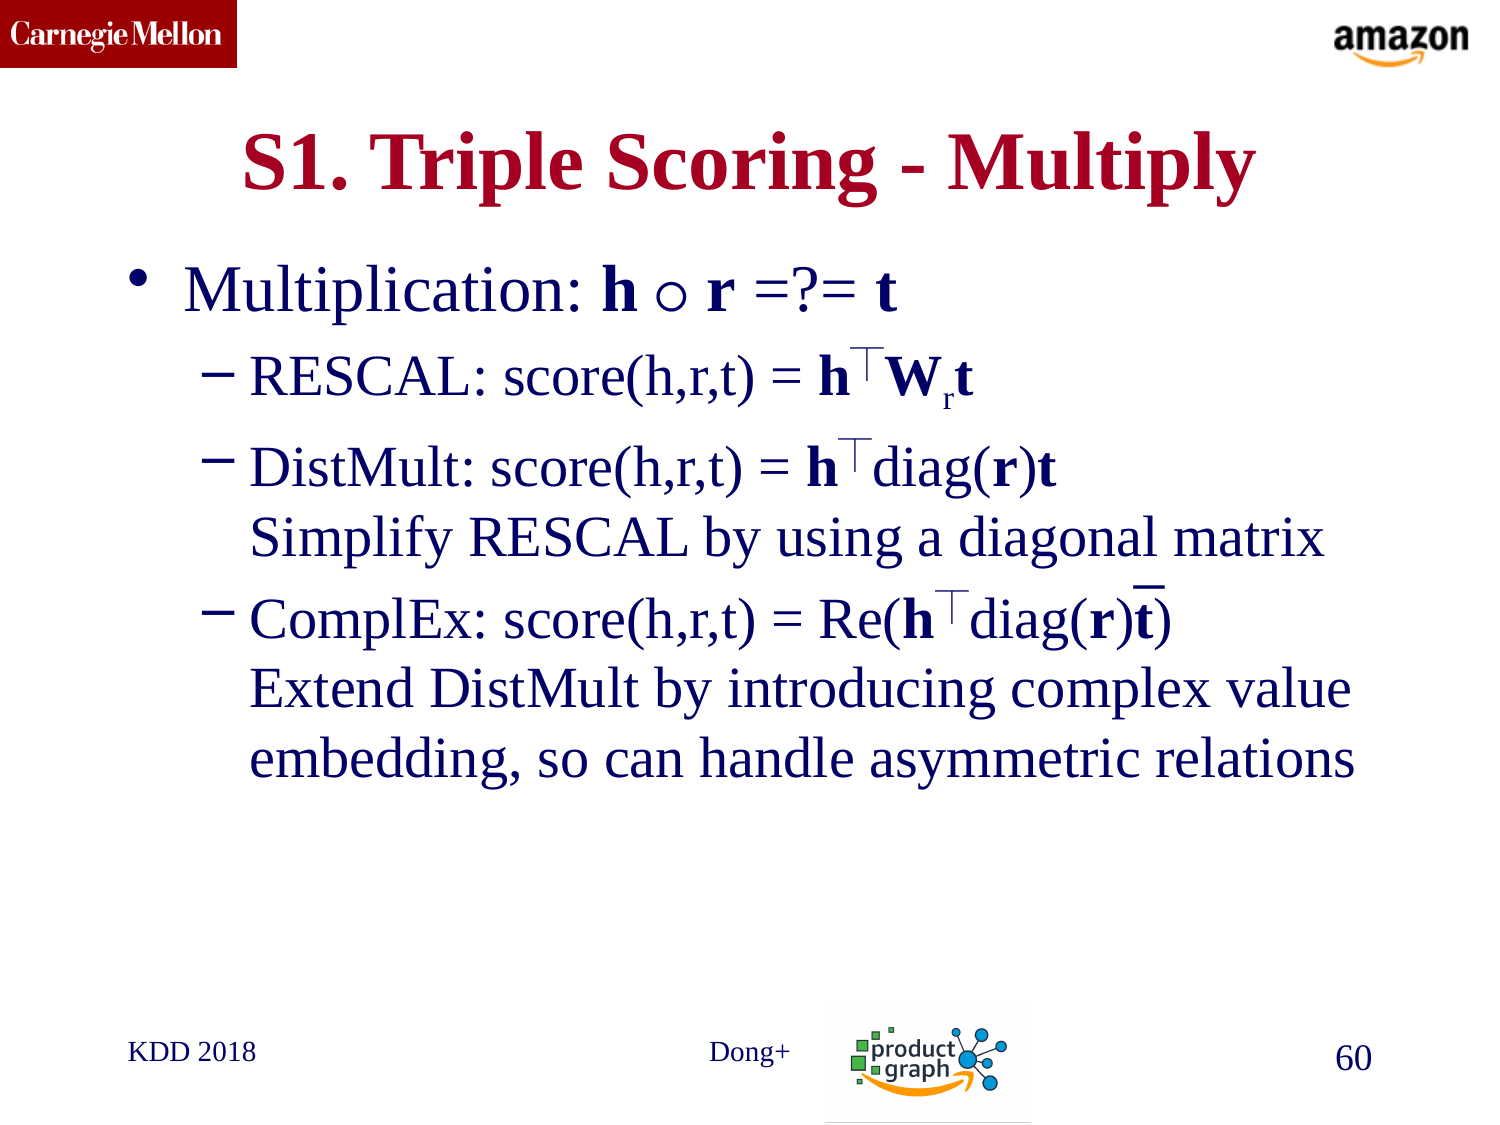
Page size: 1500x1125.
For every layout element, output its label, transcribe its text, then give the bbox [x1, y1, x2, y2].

picture [0, 0, 237, 68]
list Multiplication: h ⚬ r =?= t RESCAL: score(h,r,t) = h⏉Wrt DistMult: score(h,r,t) = h⏉diag(r)t Simplify RESCAL by using a diagonal matrix ComplEx: score(h,r,t) = Re(h⏉diag(r)t) Extend DistMult by introducing complex value embedding, so can handle asymmetric relations [112, 237, 1405, 1001]
picture [1322, 4, 1484, 88]
slide_number 60 [1074, 1024, 1388, 1101]
slide_number KDD 2018 [112, 1024, 426, 1101]
title S1. Triple Scoring - Multiply [112, 99, 1388, 213]
text_box _ [1119, 517, 1180, 598]
footer Dong+ [512, 1024, 988, 1101]
